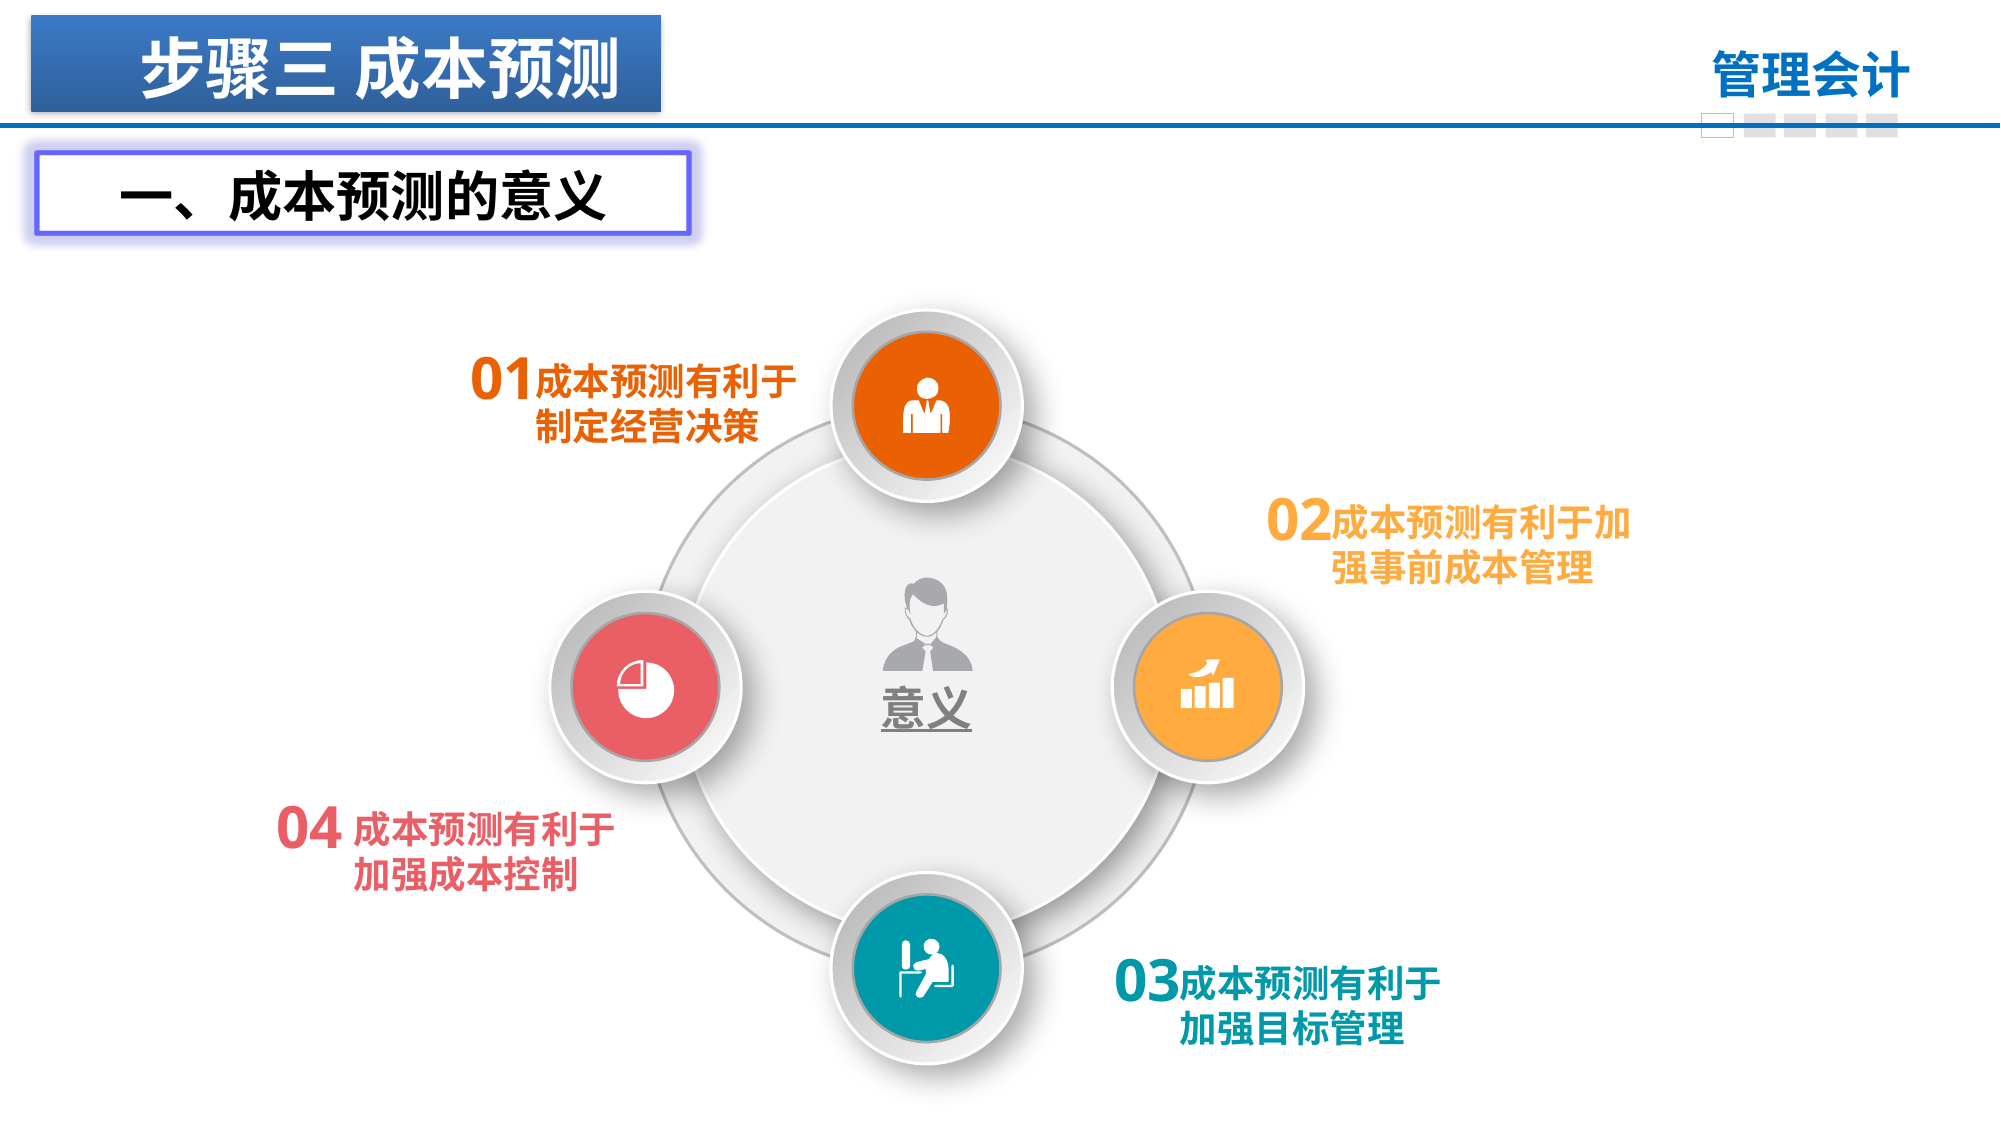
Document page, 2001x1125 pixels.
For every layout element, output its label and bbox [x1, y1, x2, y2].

text_box [431, 333, 832, 457]
text_box [830, 309, 1023, 502]
text_box [31, 14, 676, 117]
text_box [642, 404, 1211, 589]
text_box [549, 591, 742, 783]
text_box [830, 872, 1023, 1065]
text_box [7, 125, 719, 261]
text_box [642, 752, 1211, 974]
text_box [1111, 591, 1304, 783]
text_box [1227, 474, 1662, 599]
text_box [1075, 935, 1490, 1059]
text_box [722, 573, 1132, 743]
text_box [231, 782, 647, 951]
